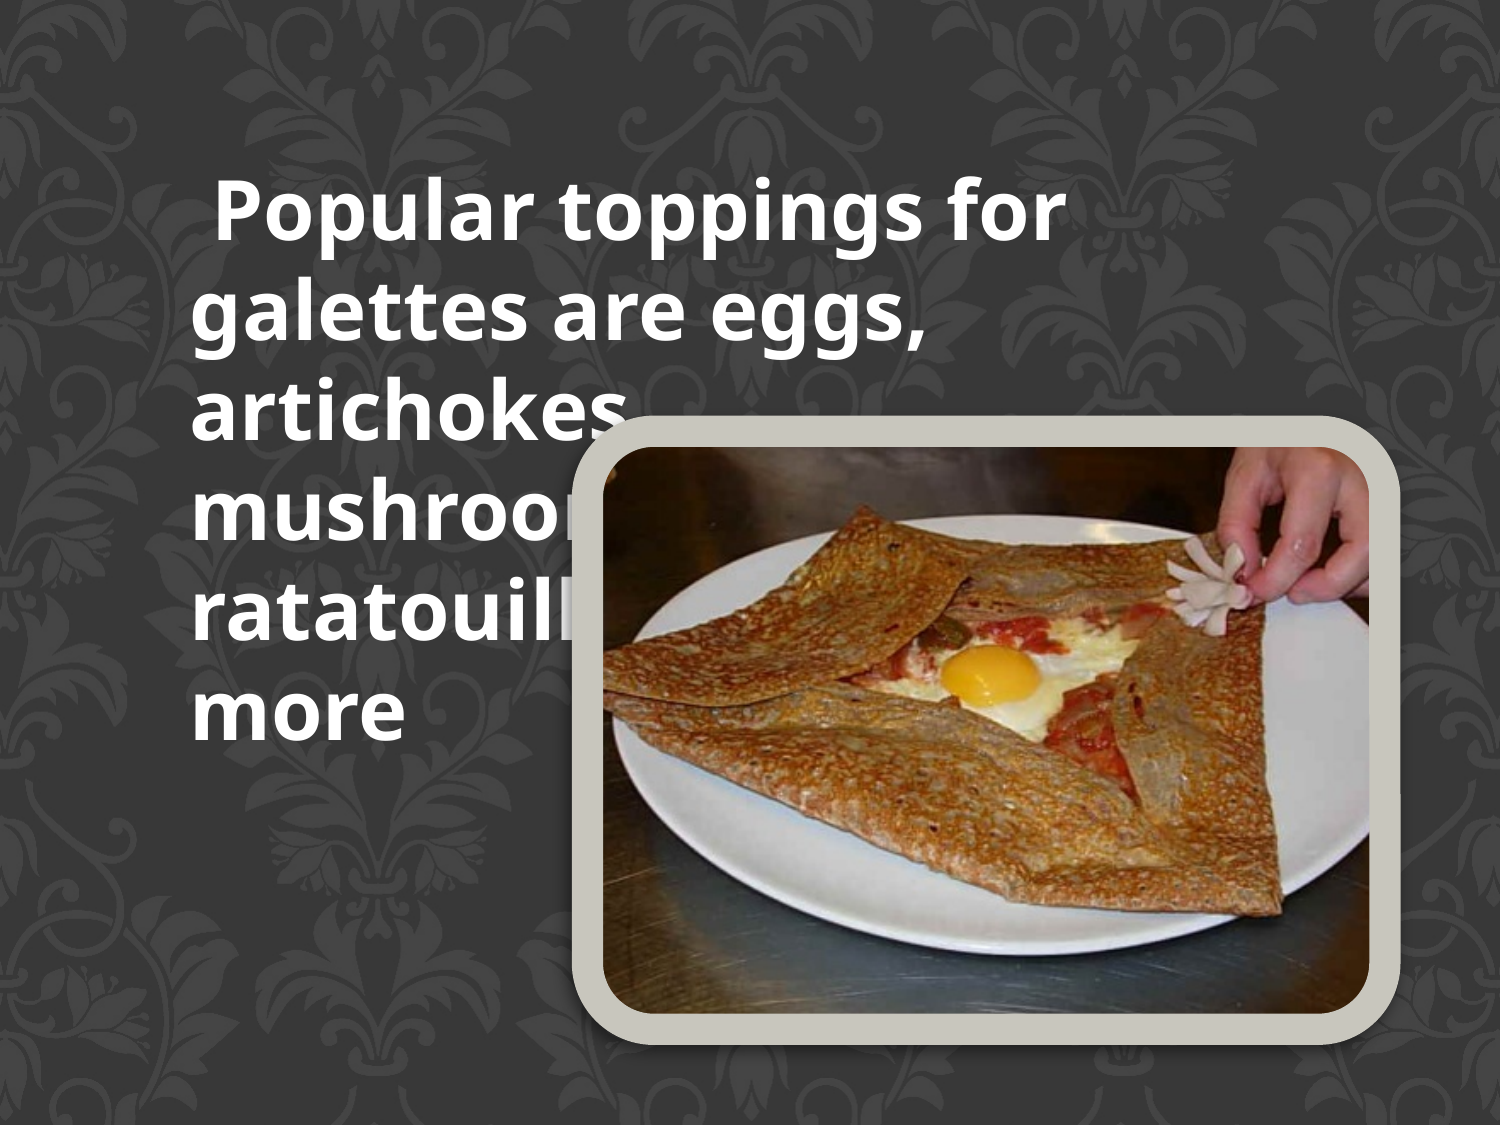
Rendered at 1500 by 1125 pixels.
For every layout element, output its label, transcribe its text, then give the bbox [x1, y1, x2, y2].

text_box Popular toppings for galettes are eggs, artichokes, mushrooms, ratatouille, and more [174, 149, 1088, 765]
picture [587, 430, 1386, 1030]
